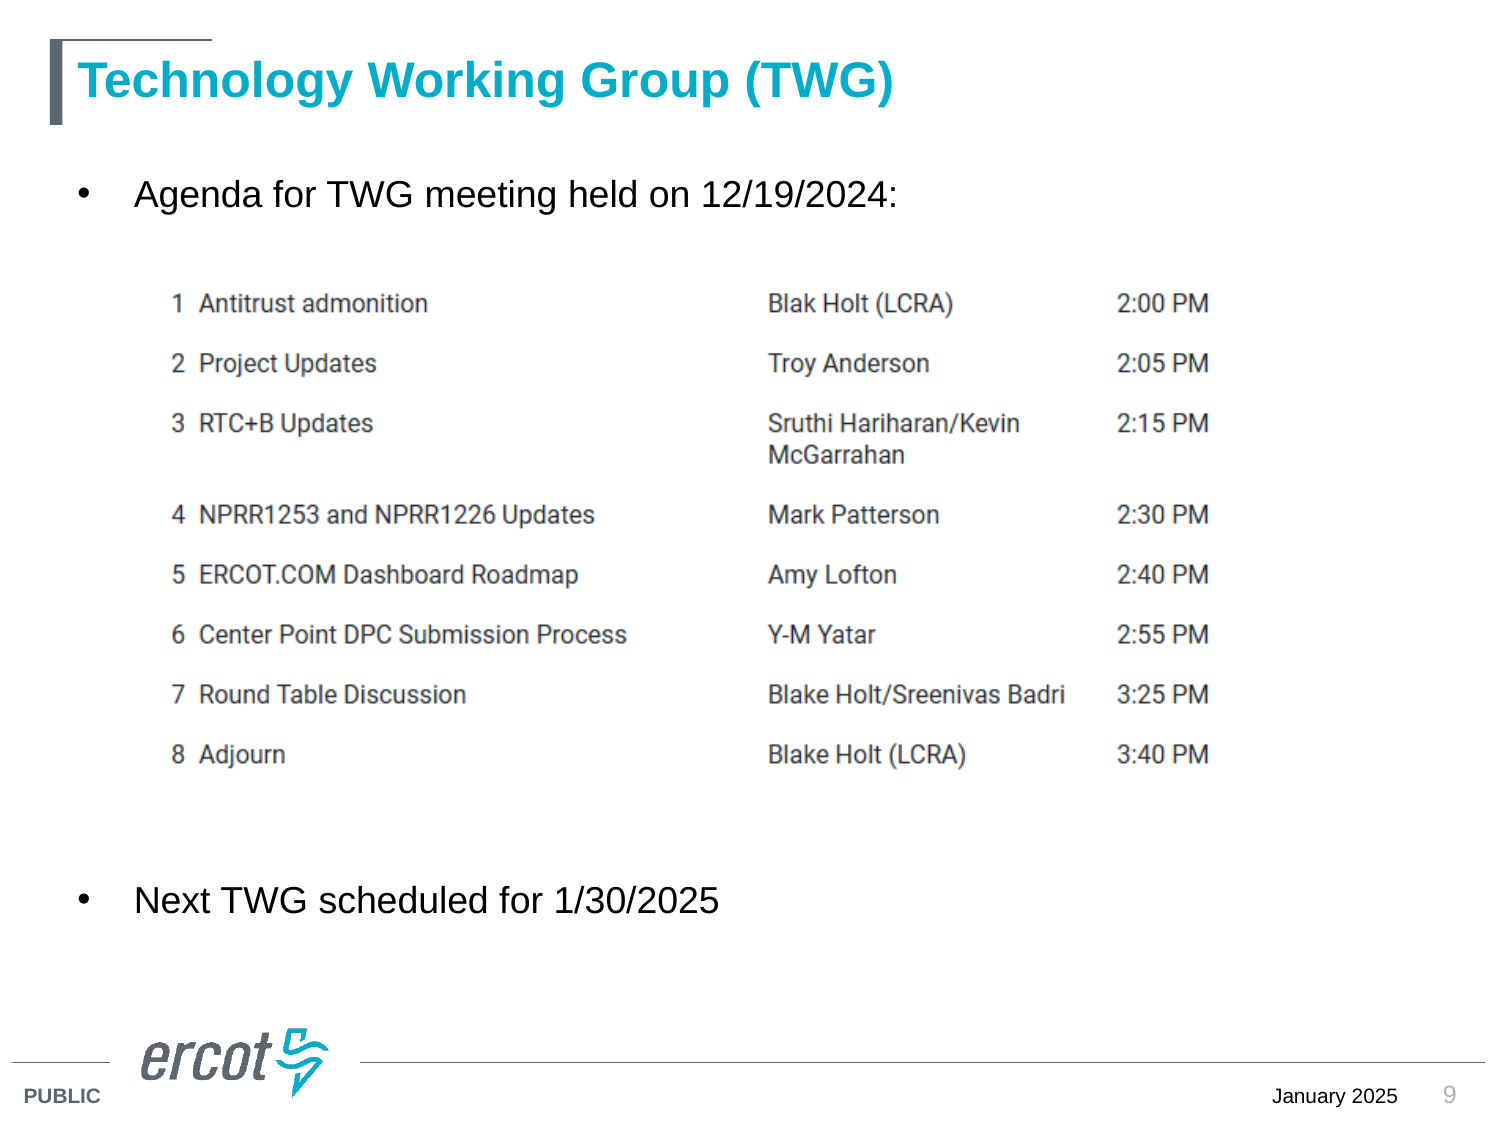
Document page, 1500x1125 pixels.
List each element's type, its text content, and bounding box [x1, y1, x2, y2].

text_box Agenda for TWG meeting held on 12/19/2024: Next TWG scheduled for 1/30/2025 [62, 162, 1225, 1038]
picture [137, 1038, 332, 1100]
slide_number 9 [1412, 1076, 1488, 1112]
title Technology Working Group (TWG) [62, 39, 1163, 125]
picture [162, 281, 1226, 781]
